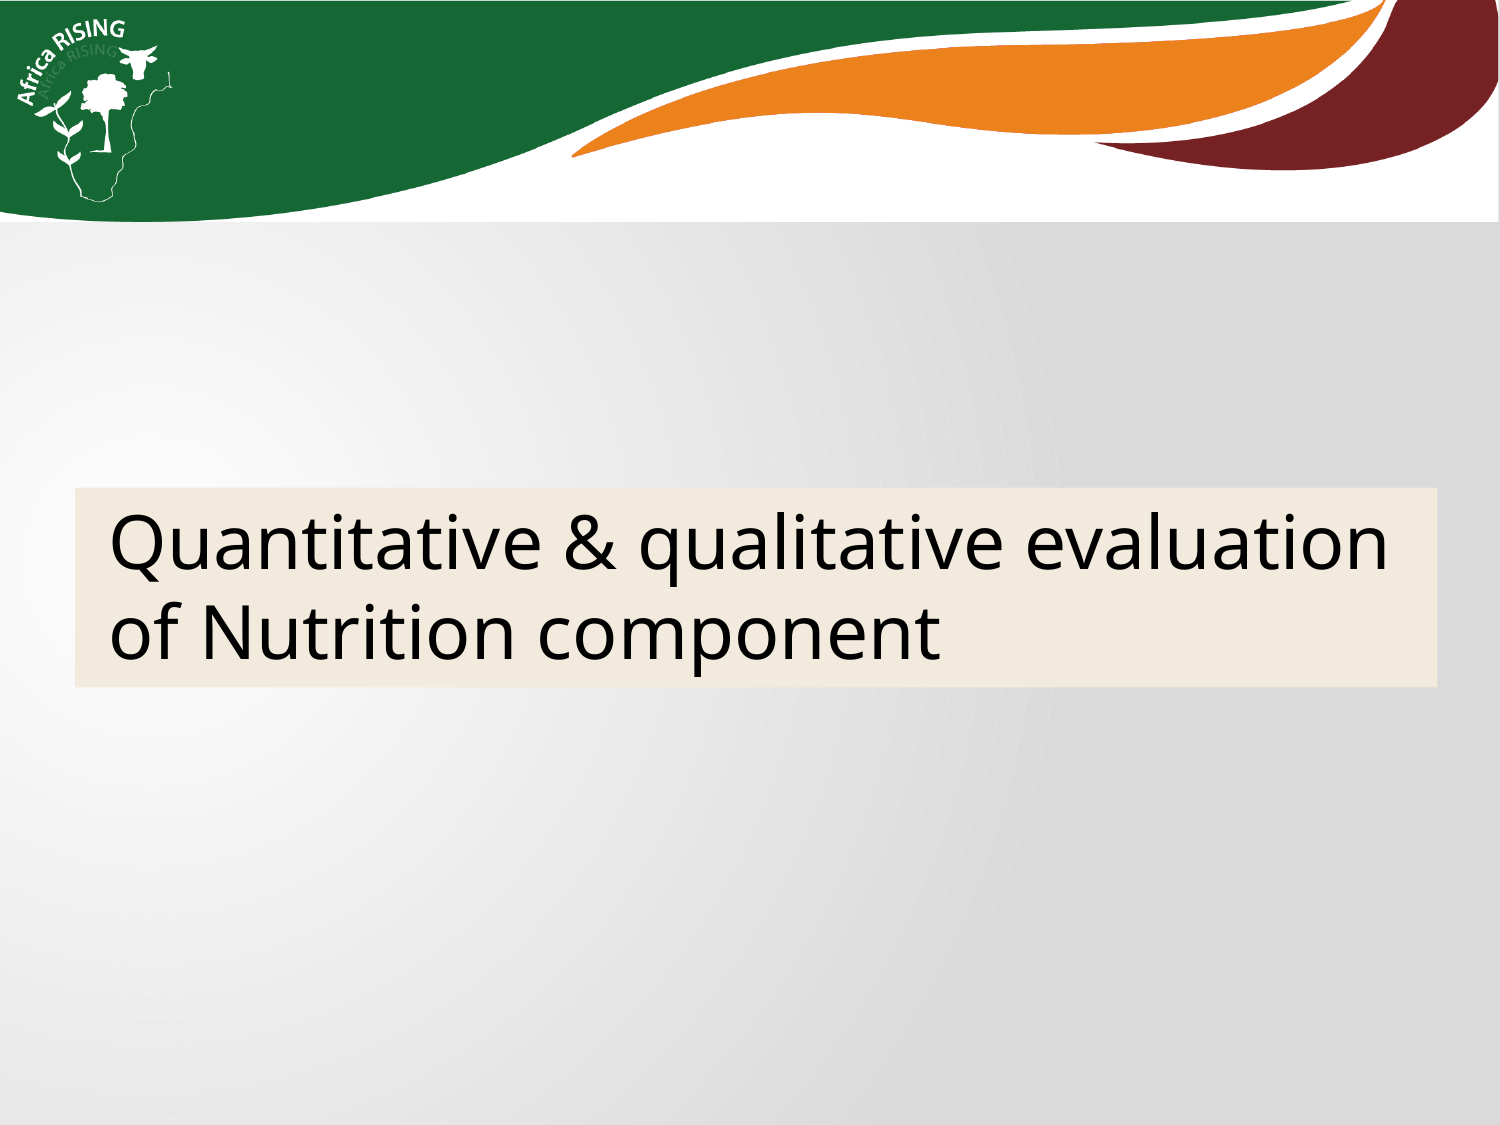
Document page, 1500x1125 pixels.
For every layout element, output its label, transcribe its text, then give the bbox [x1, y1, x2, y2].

list Quantitative & qualitative evaluation of Nutrition component [75, 487, 1438, 688]
picture [0, 0, 1499, 222]
